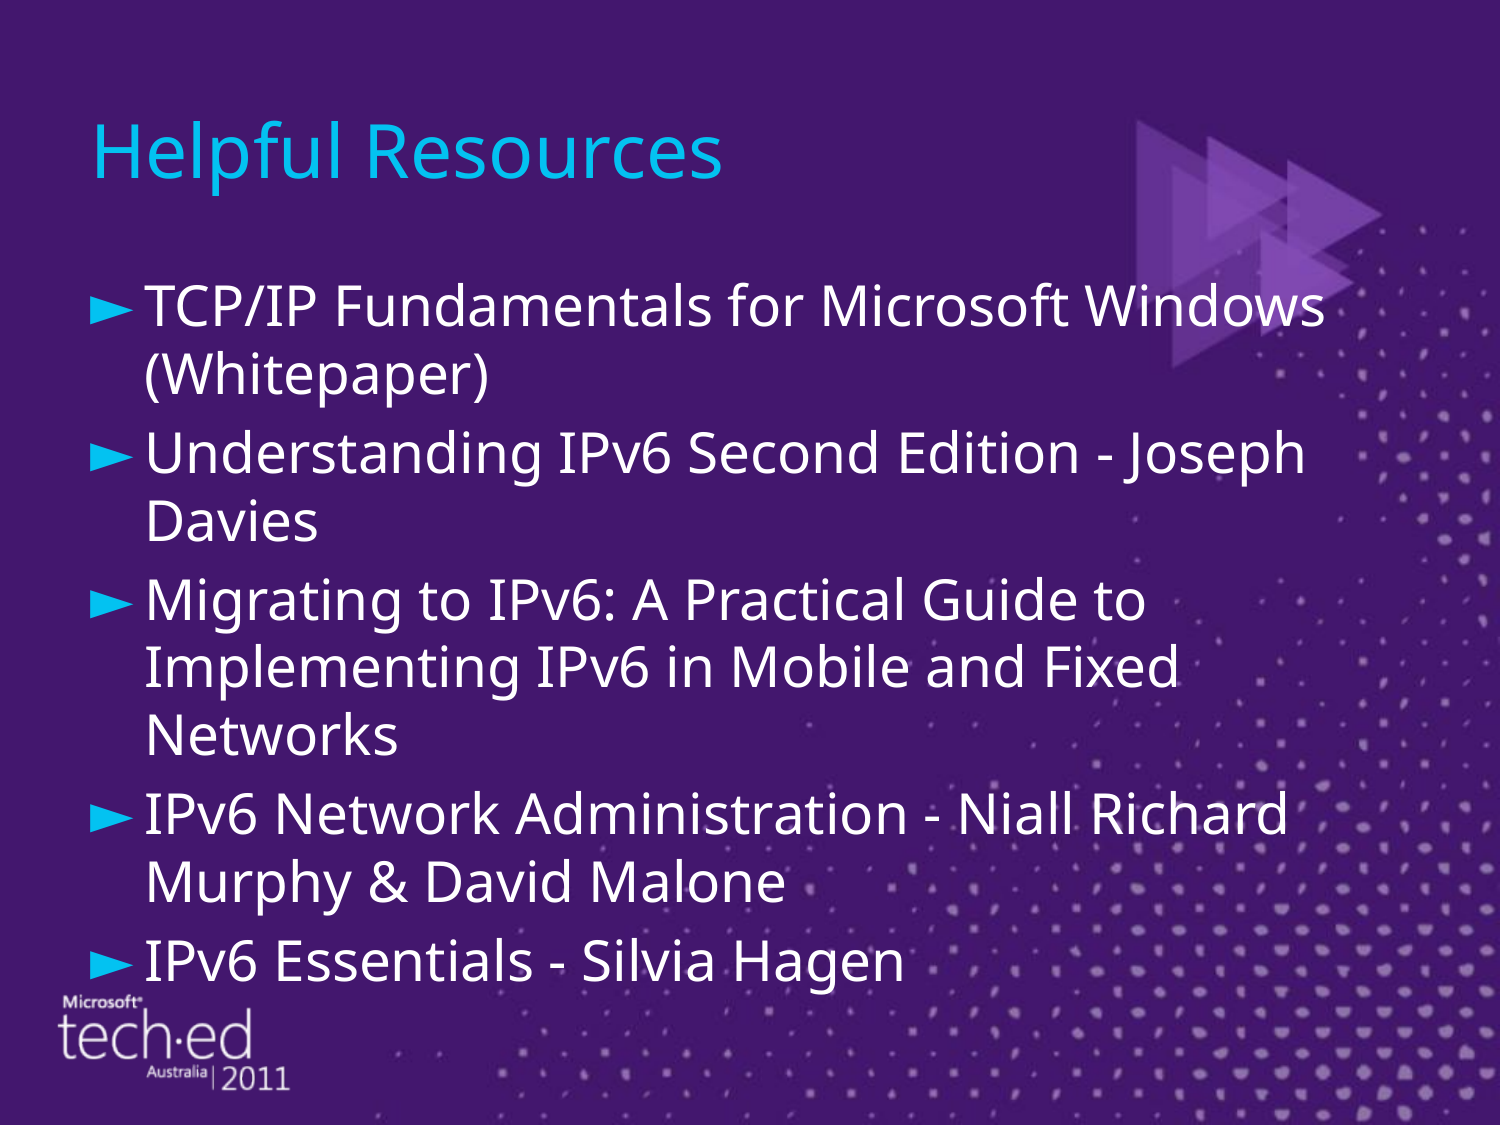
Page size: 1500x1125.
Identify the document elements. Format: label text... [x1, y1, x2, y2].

list TCP/IP Fundamentals for Microsoft Windows (Whitepaper) Understanding IPv6 Second Edition - Joseph Davies Migrating to IPv6: A Practical Guide to Implementing IPv6 in Mobile and Fixed Networks IPv6 Network Administration - Niall Richard Murphy & David Malone IPv6 Essentials - Silvia Hagen [75, 262, 1425, 1005]
title Helpful Resources [75, 54, 1425, 243]
picture [0, 0, 1500, 1125]
